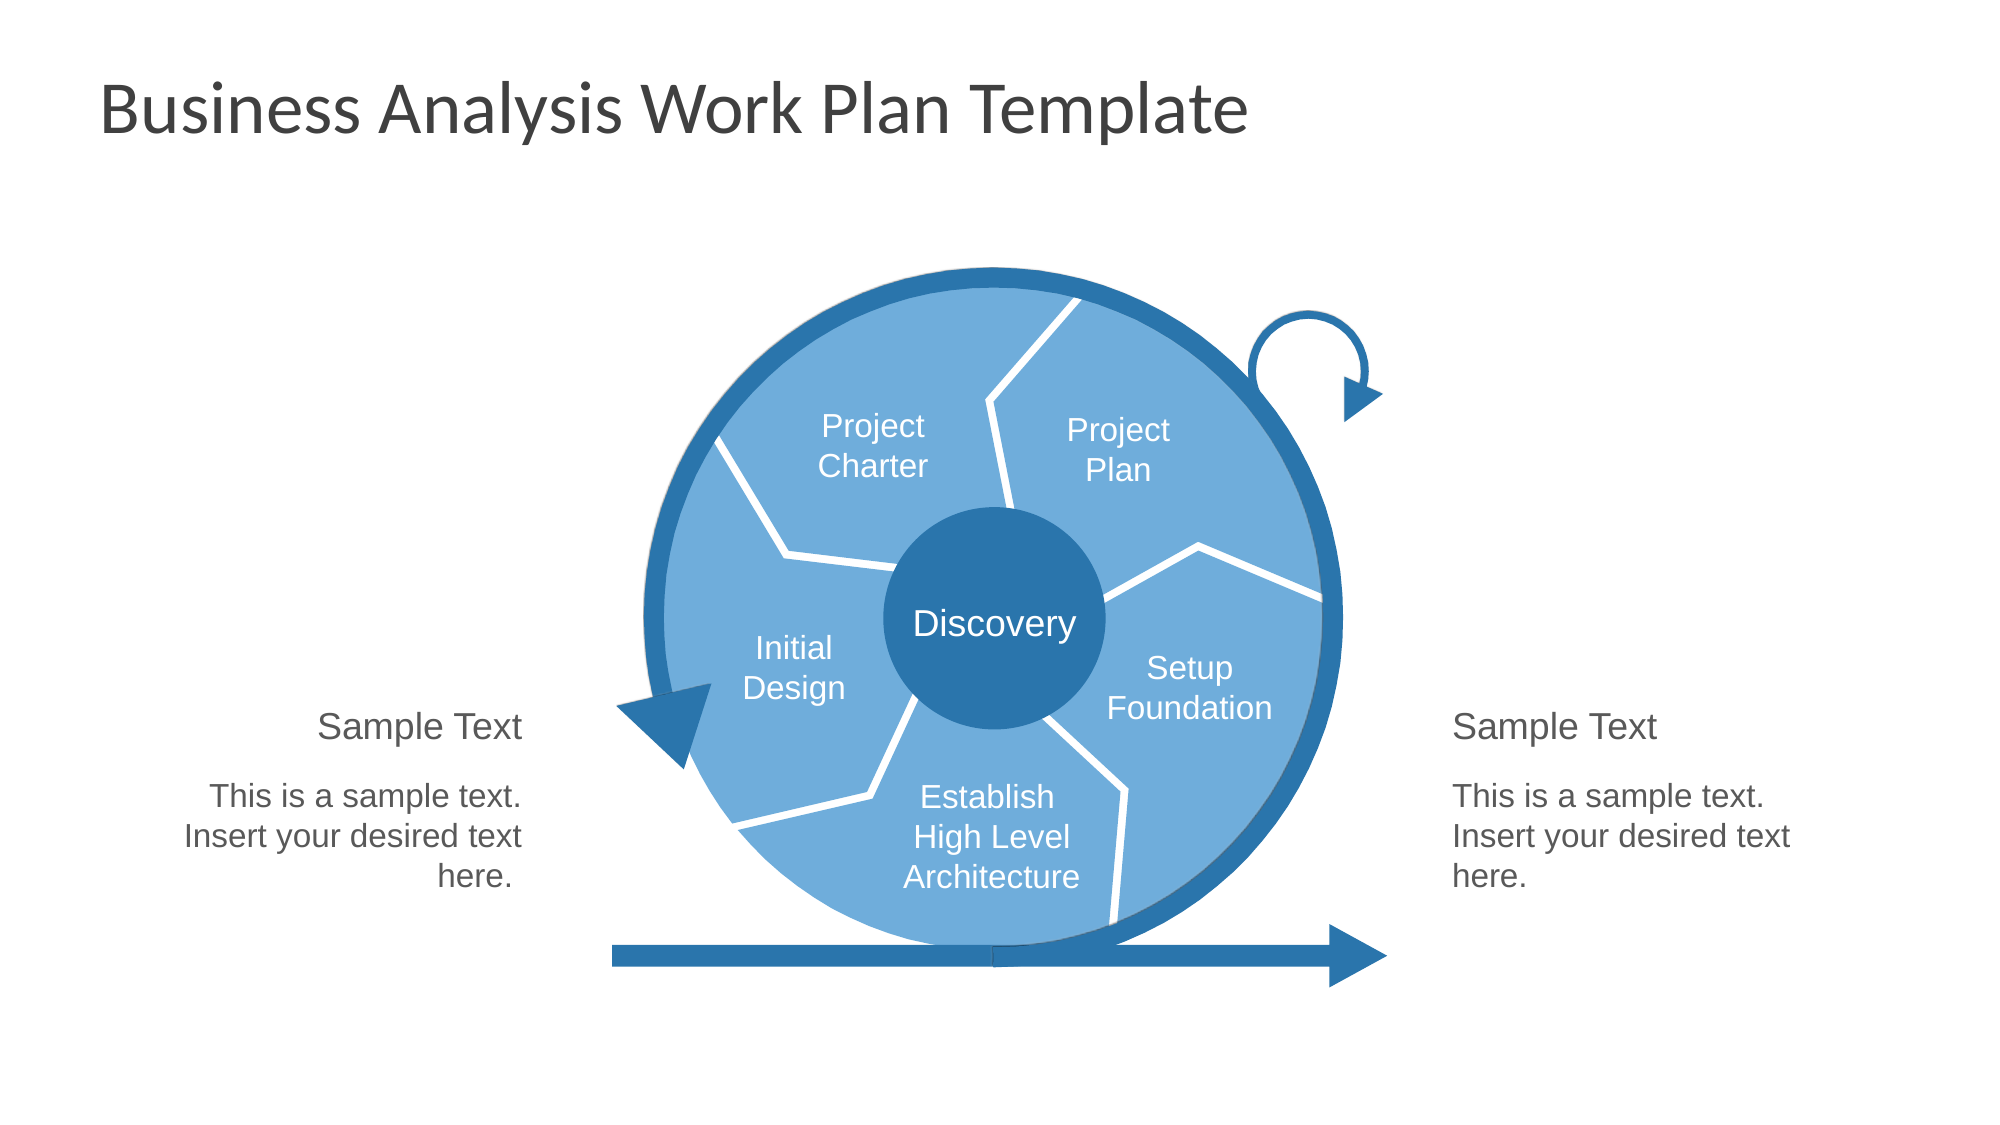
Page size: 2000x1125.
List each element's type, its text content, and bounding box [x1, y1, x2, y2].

text_box [881, 505, 1108, 732]
text_box Establish High Level Architecture [876, 768, 1108, 903]
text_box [1436, 694, 1845, 904]
text_box [720, 289, 1073, 564]
text_box [1051, 550, 1321, 920]
text_box [665, 444, 912, 824]
text_box [737, 780, 1121, 942]
text_box [993, 301, 1320, 594]
text_box [643, 267, 1344, 968]
text_box Project Plan [1051, 400, 1186, 496]
text_box Discovery [897, 591, 1092, 651]
text_box Project Charter [802, 397, 944, 492]
text_box Initial Design [727, 618, 861, 714]
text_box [154, 694, 538, 904]
text_box [1248, 310, 1384, 423]
text_box [886, 702, 1096, 768]
title Business Analysis Work Plan Template [99, 45, 1900, 162]
text_box [610, 922, 1390, 990]
text_box [616, 683, 712, 770]
text_box Setup Foundation [1091, 638, 1289, 734]
